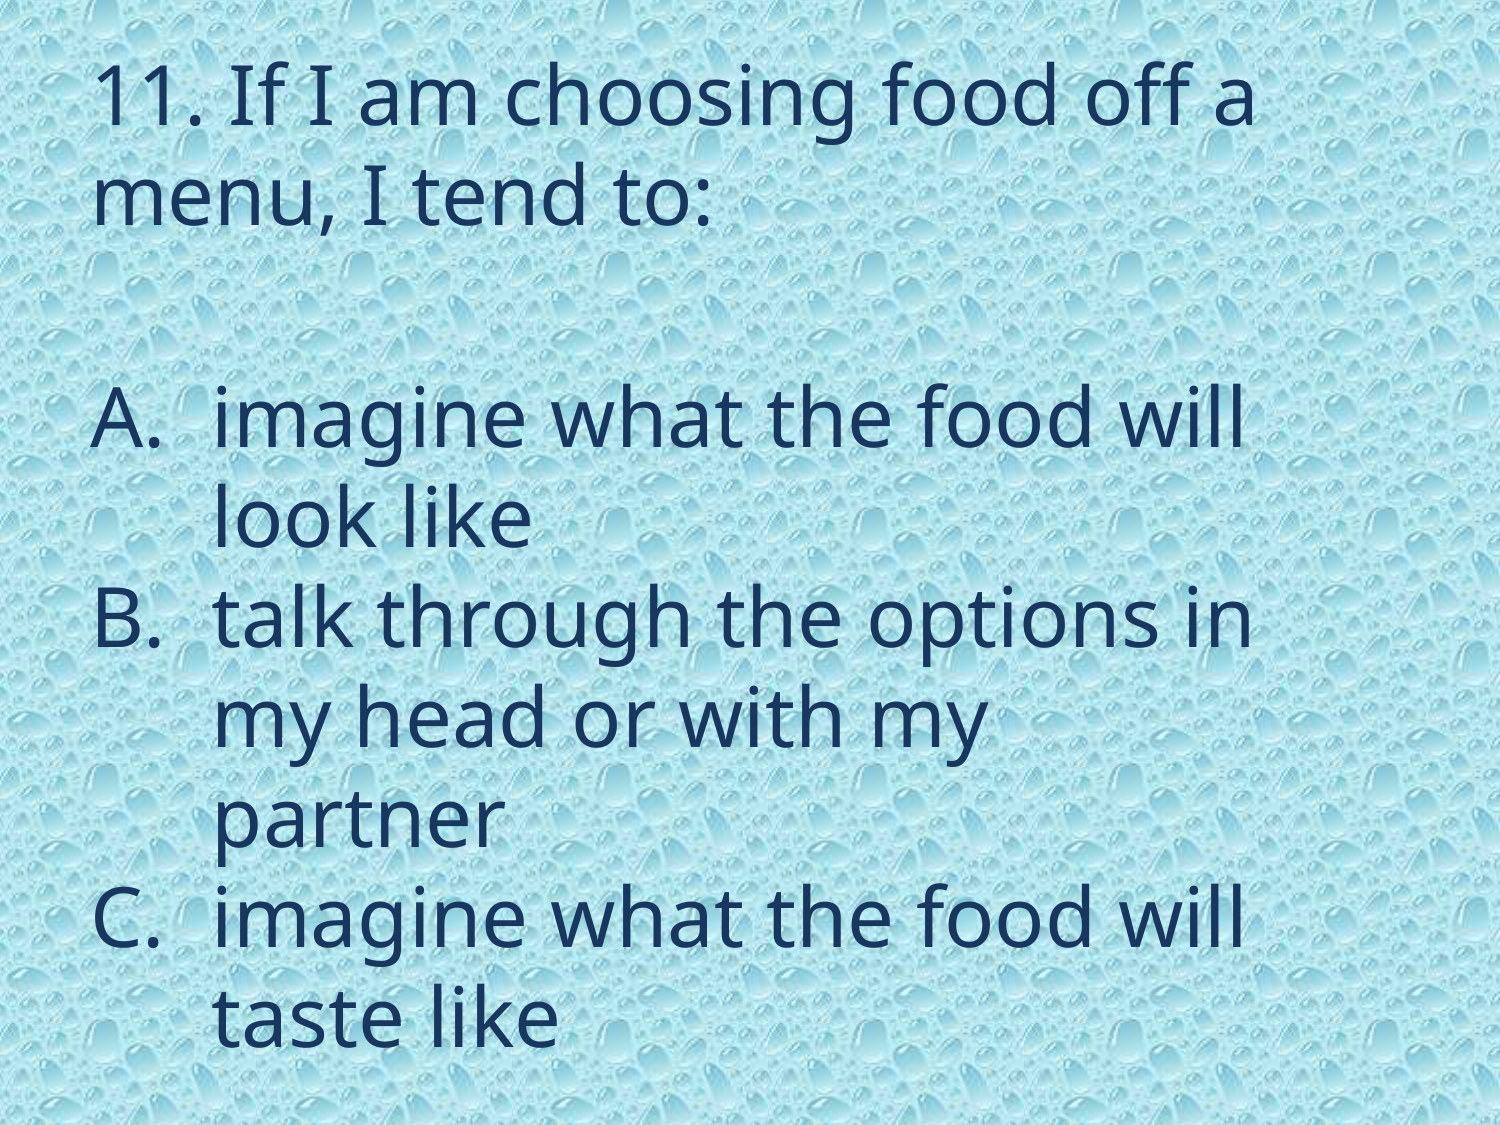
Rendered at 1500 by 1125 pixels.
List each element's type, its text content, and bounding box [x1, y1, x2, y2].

text_box 11. If I am choosing food off a menu, I tend to: imagine what the food will look like talk through the options in my head or with my partner imagine what the food will taste like [75, 34, 1313, 1072]
picture [0, 0, 1500, 1125]
